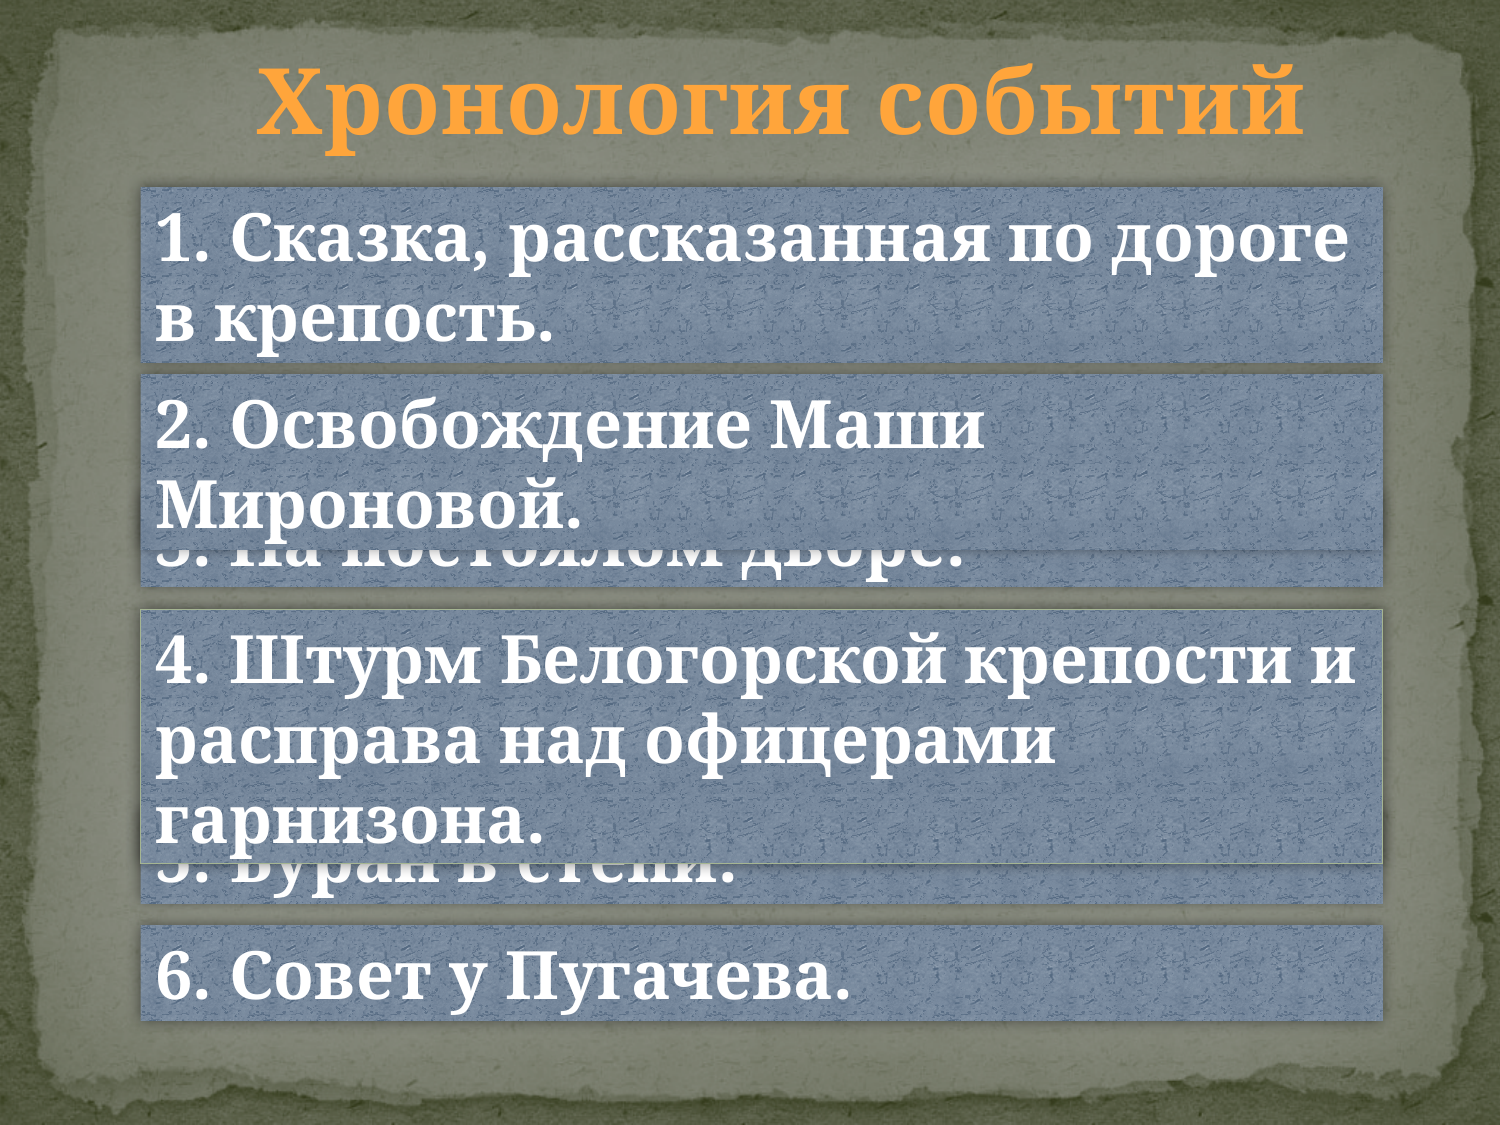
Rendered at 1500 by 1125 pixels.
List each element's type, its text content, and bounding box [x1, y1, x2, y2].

text_box 1. Сказка, рассказанная по дороге в крепость. [140, 187, 1383, 363]
text_box 2. Освобождение Маши Мироновой. [140, 374, 1383, 550]
text_box Хронология событий [241, 35, 1321, 160]
text_box 4. Штурм Белогорской крепости и расправа над офицерами гарнизона. [140, 609, 1383, 864]
text_box 5. Буран в степи. [140, 873, 1383, 904]
text_box 6. Совет у Пугачева. [140, 925, 1383, 1021]
text_box 3. На постоялом дворе. [140, 558, 1383, 587]
